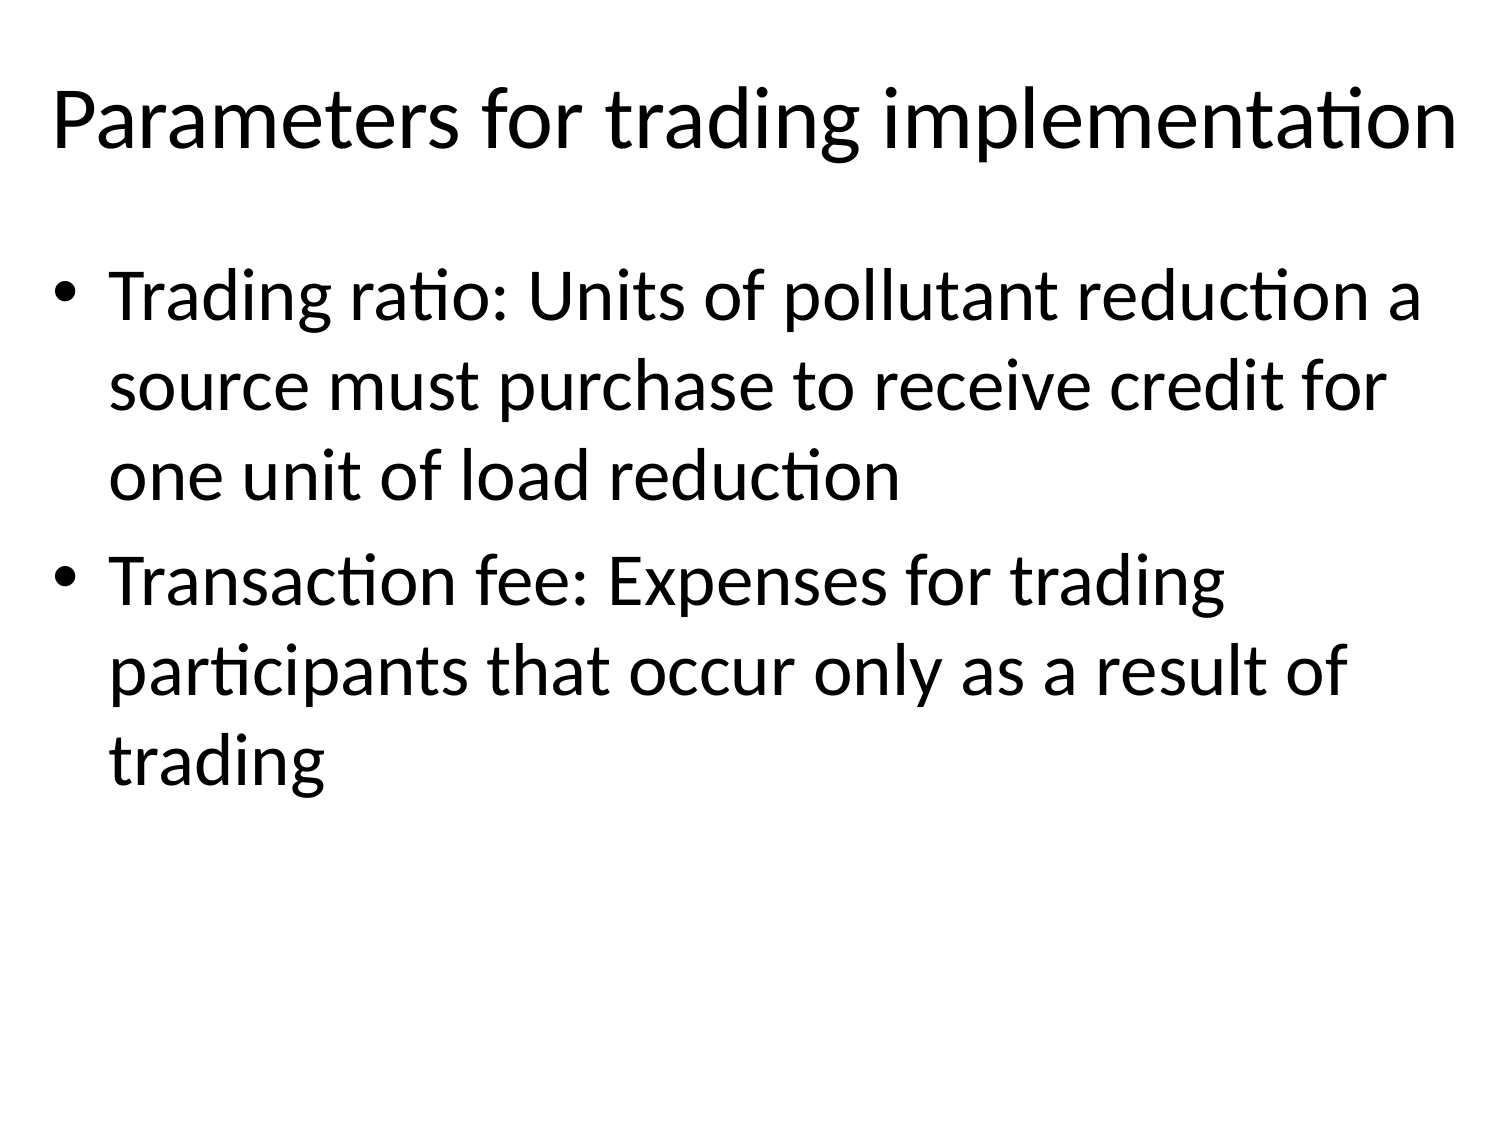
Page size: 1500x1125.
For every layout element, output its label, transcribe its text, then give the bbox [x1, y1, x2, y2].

title Parameters for trading implementation [24, 0, 1488, 225]
list Trading ratio: Units of pollutant reduction a source must purchase to receive credit for one unit of load reduction Transaction fee: Expenses for trading participants that occur only as a result of trading [37, 237, 1463, 1088]
